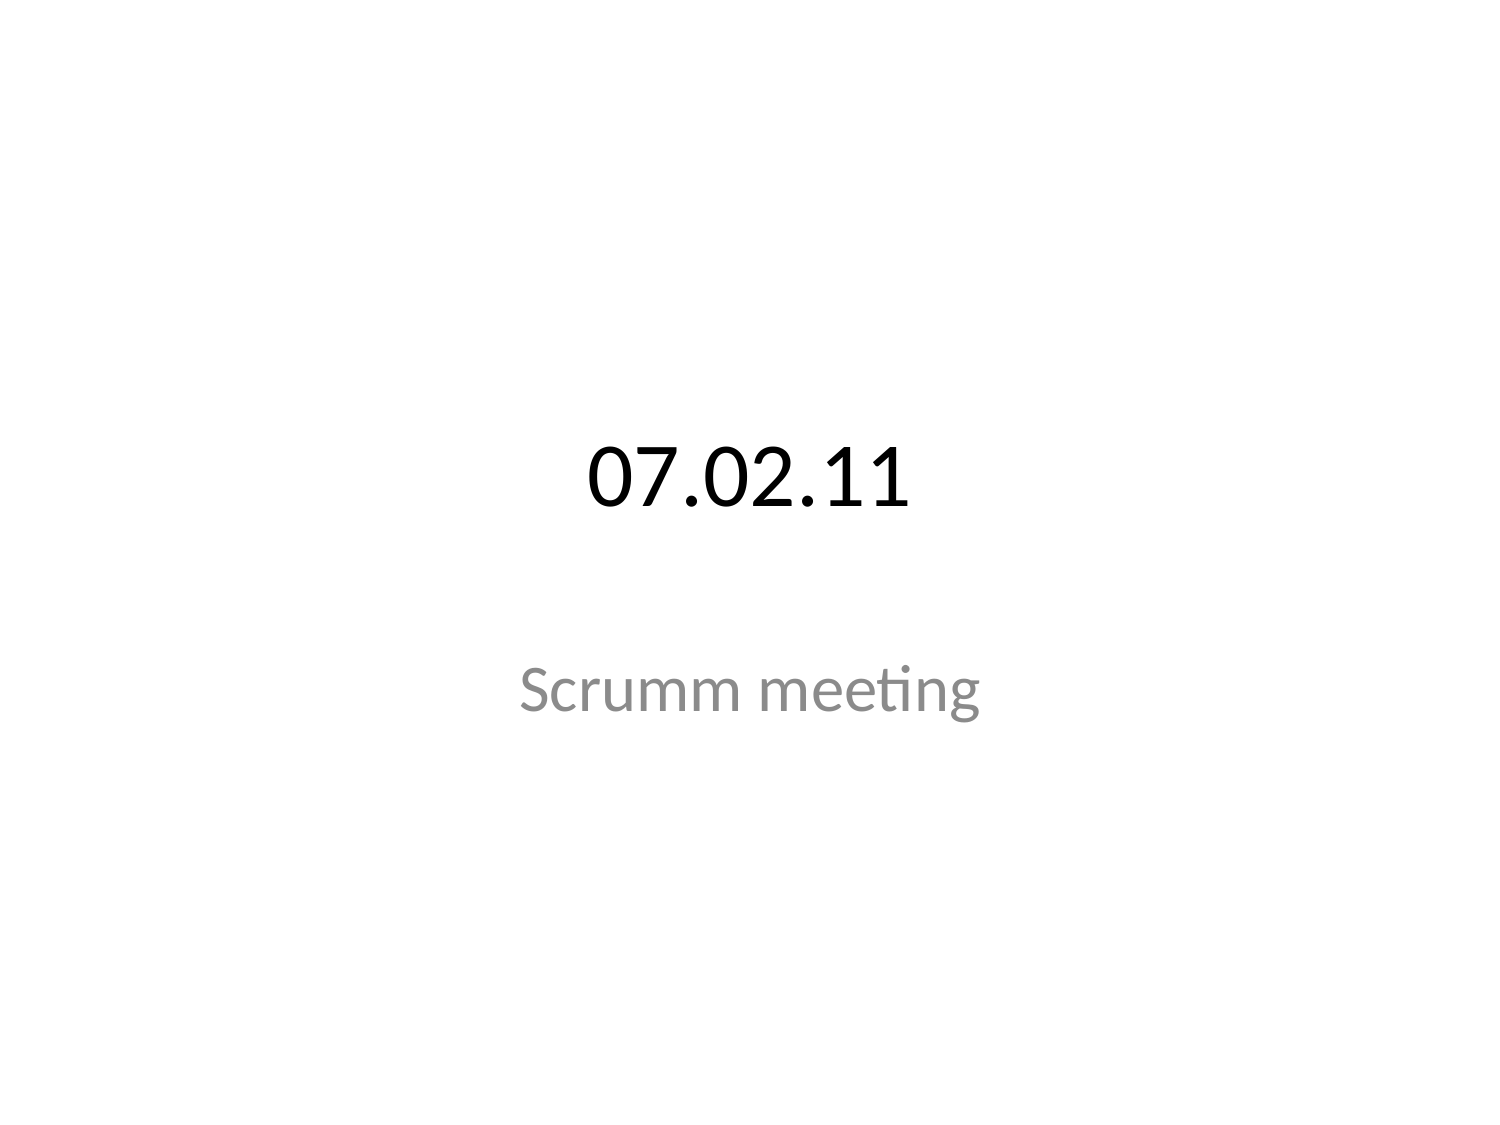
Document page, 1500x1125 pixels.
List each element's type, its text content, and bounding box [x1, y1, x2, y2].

title 07.02.11 [112, 349, 1388, 591]
subtitle Scrumm meeting [225, 637, 1275, 925]
